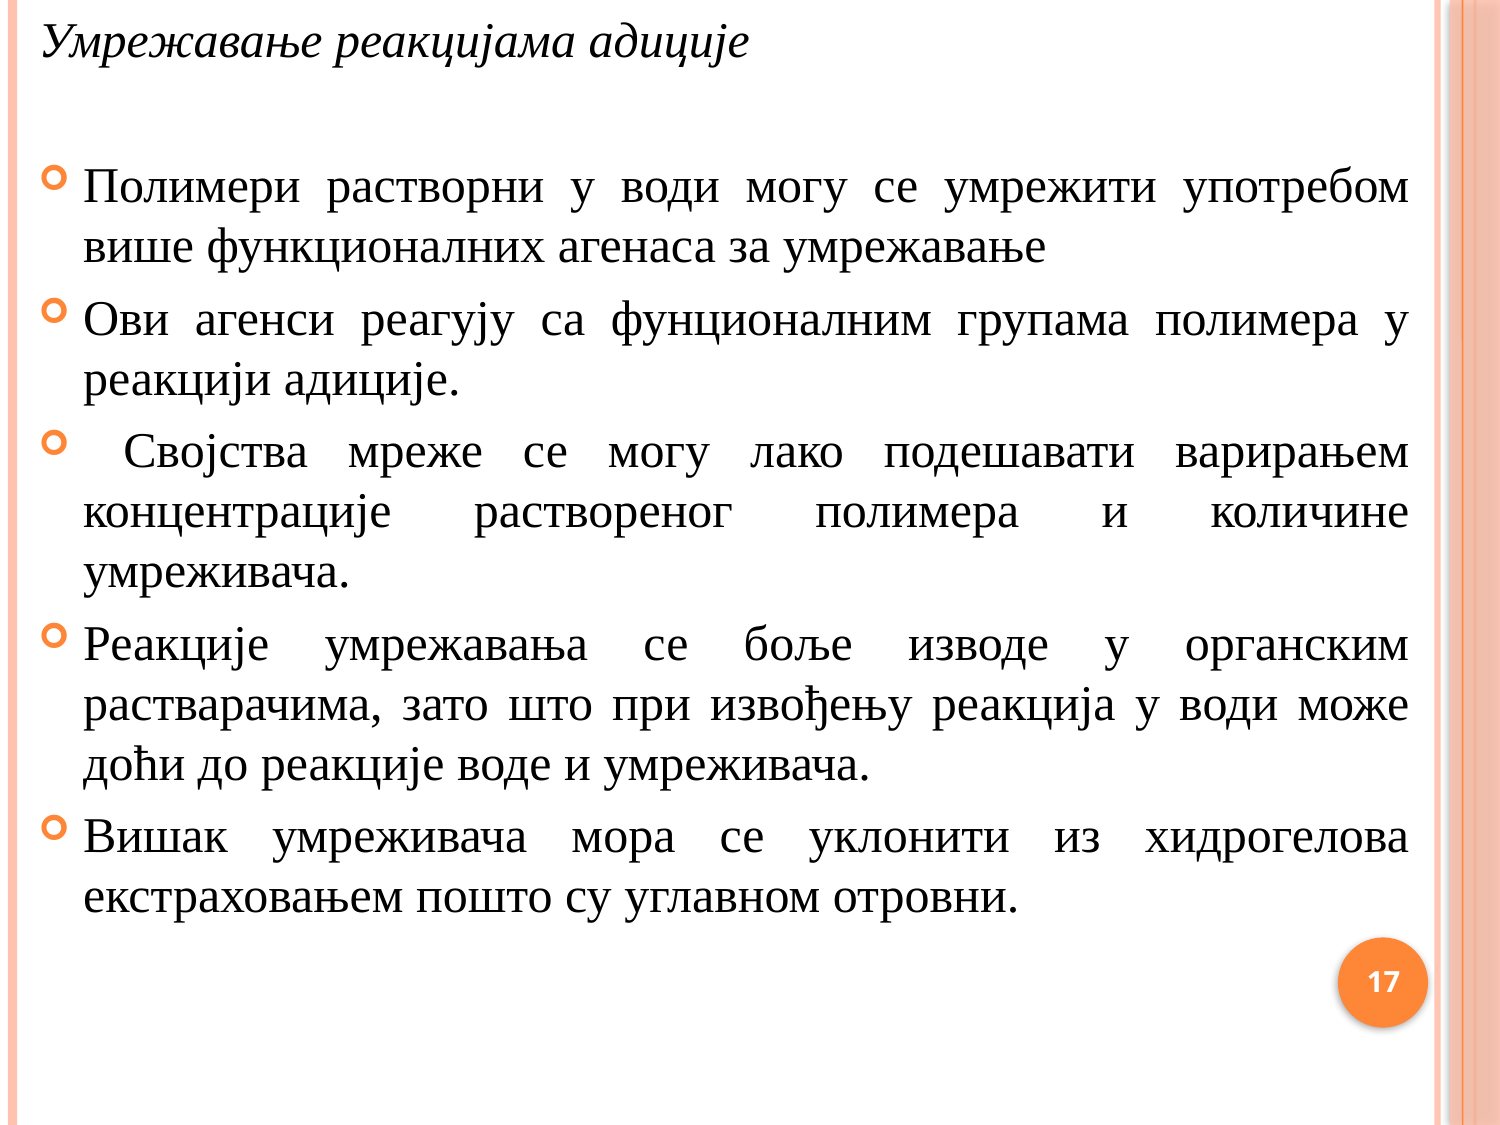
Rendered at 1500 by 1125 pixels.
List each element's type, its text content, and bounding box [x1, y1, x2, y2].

slide_number 17 [1426, 940, 1434, 1026]
list Умрежавање реакцијама адиције Полимери растворни у води могу се умрежити употребом више функционалних агенаса за умрежавање Ови агенси реагују са фунционалним групама полимера у реакцији адиције. Својства мреже се могу лако подешавати варирањем концентрације раствореног полимера и количине умреживача. Реакције умрежавања се боље изводе у органским растварачима, зато што при извођењу реакција у води може доћи до реакције воде и умреживача. Вишак умреживача мора се уклонити из хидрогелова екстраховањем пошто су углавном отровни. [23, 0, 1426, 1125]
